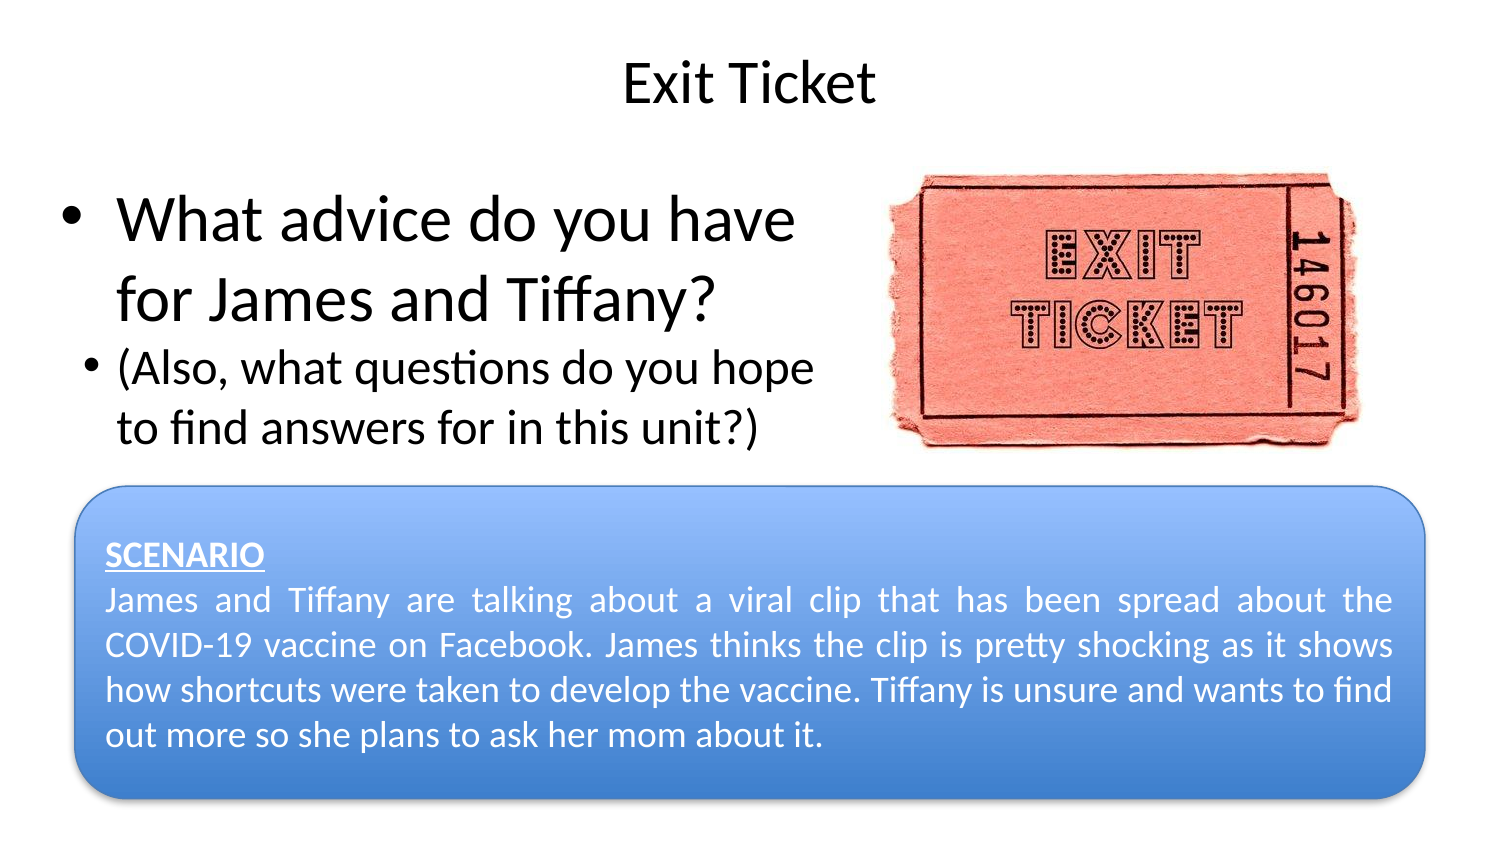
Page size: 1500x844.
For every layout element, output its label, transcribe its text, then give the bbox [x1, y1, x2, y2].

title Exit Ticket [75, 33, 1425, 125]
text_box SCENARIO James and Tiffany are talking about a viral clip that has been spread about the COVID-19 vaccine on Facebook. James thinks the clip is pretty shocking as it shows how shortcuts were taken to develop the vaccine. Tiffany is unsure and wants to find out more so she plans to ask her mom about it. [74, 486, 1425, 799]
list What advice do you have for James and Tiffany? (Also, what questions do you hope to find answers for in this unit?) [45, 166, 882, 714]
picture [881, 166, 1366, 455]
